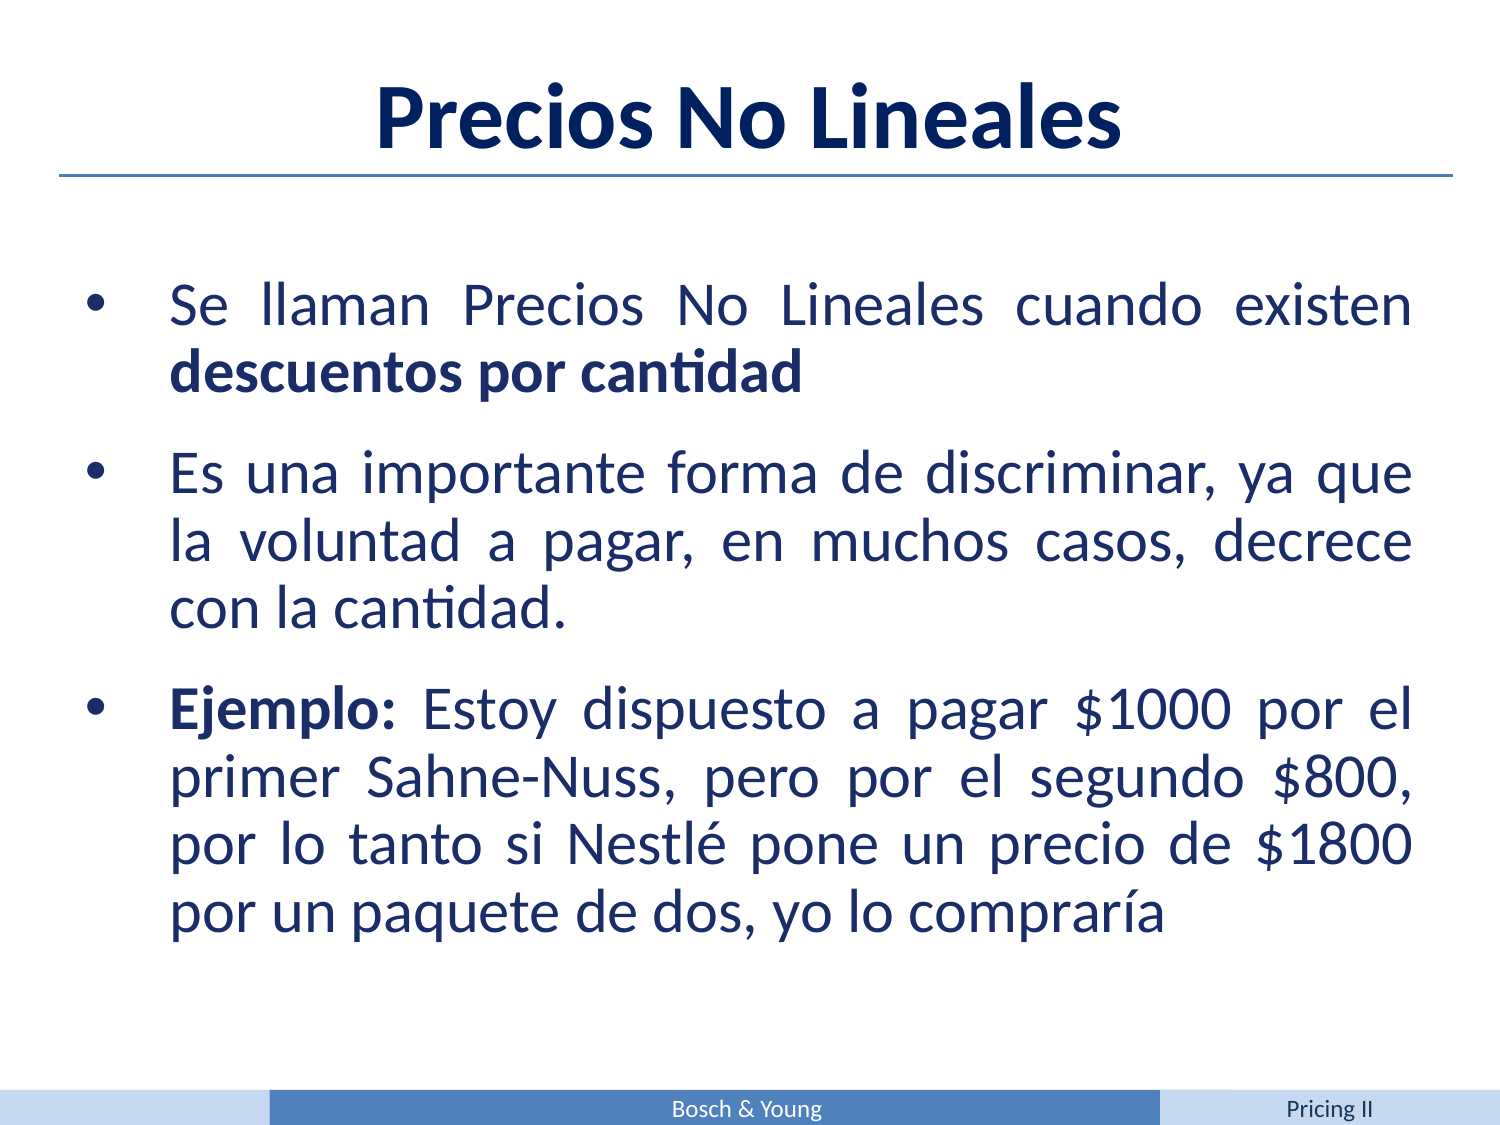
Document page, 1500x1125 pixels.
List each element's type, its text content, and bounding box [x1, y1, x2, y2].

text_box [0, 1088, 272, 1125]
text_box Se llaman Precios No Lineales cuando existen descuentos por cantidad Es una importante forma de discriminar, ya que la voluntad a pagar, en muchos casos, decrece con la cantidad. Ejemplo: Estoy dispuesto a pagar $1000 por el primer Sahne-Nuss, pero por el segundo $800, por lo tanto si Nestlé pone un precio de $1800 por un paquete de dos, yo lo compraría [70, 264, 1430, 954]
text_box Precios No Lineales [35, 47, 1465, 175]
text_box Bosch & Young [272, 1088, 1158, 1125]
text_box Pricing II [1158, 1088, 1500, 1125]
